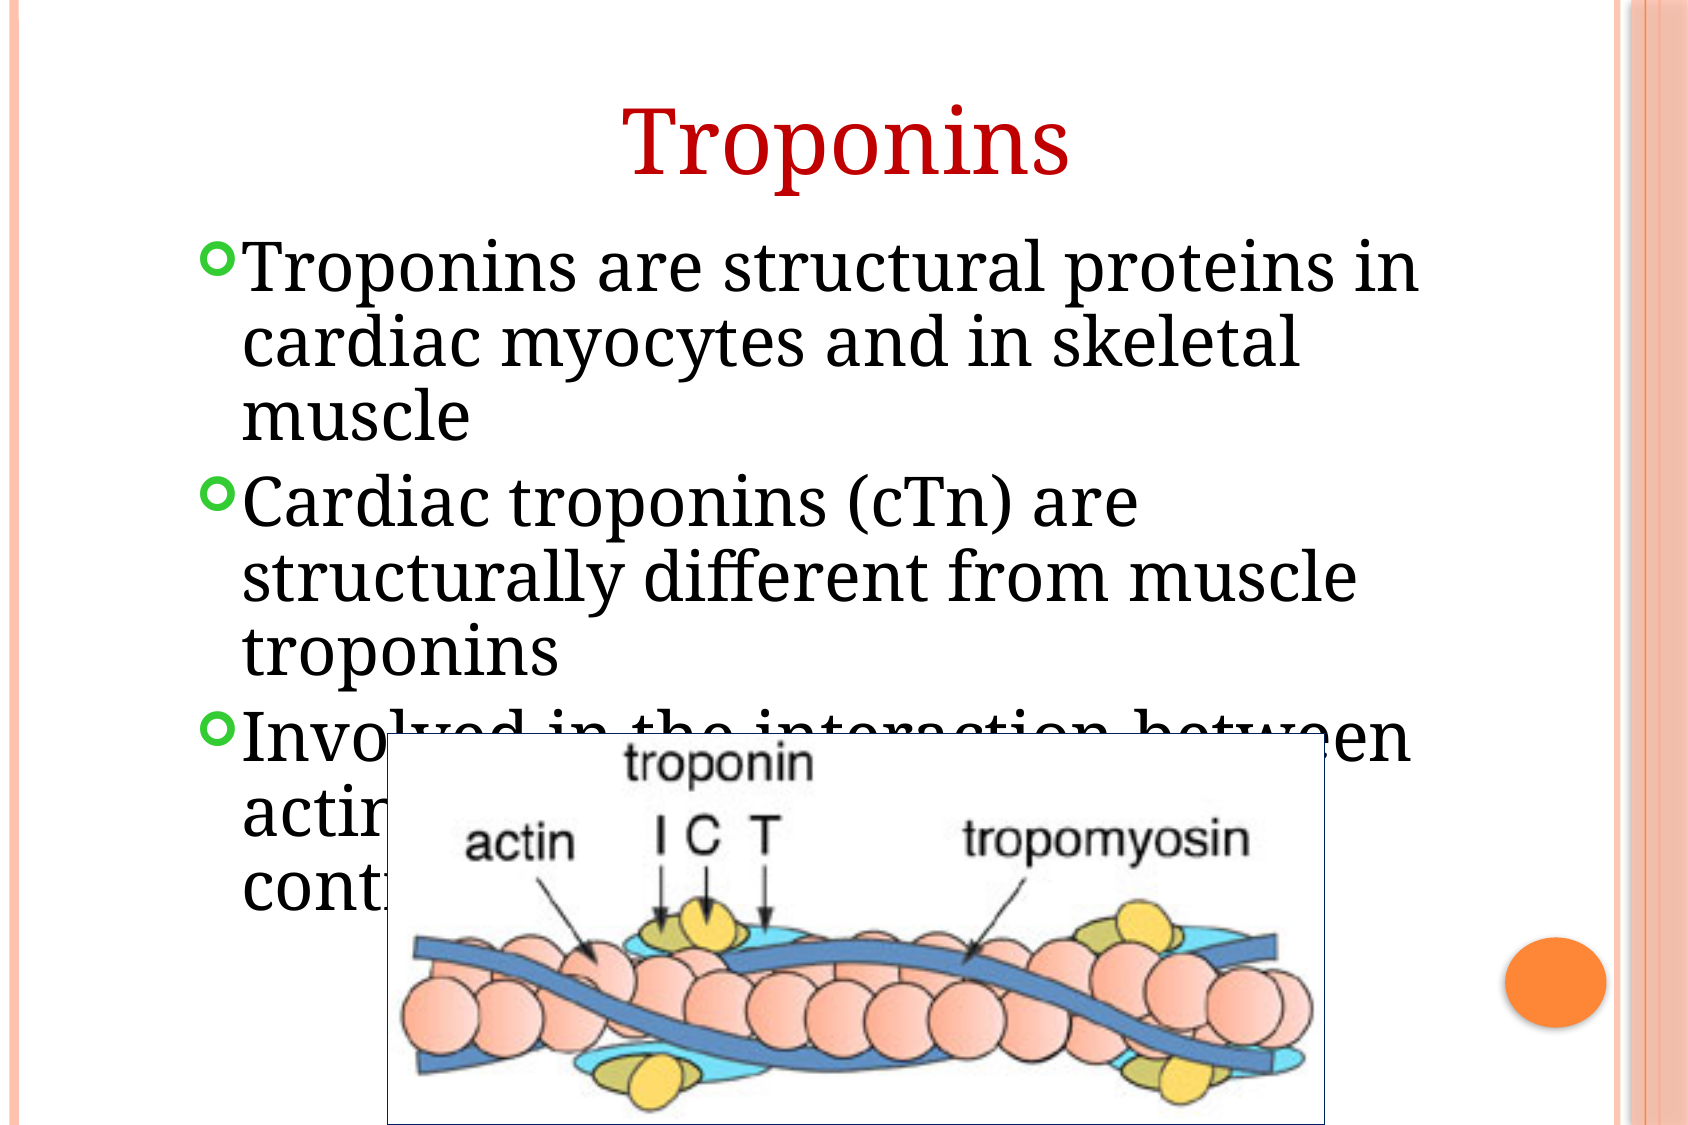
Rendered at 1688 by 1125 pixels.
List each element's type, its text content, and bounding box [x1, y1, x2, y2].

picture [386, 733, 1326, 1125]
list Troponins are structural proteins in cardiac myocytes and in skeletal muscle Cardiac troponins (cTn) are structurally different from muscle troponins Involved in the interaction between actin and myosin for muscle contraction [181, 224, 1532, 713]
text_box Troponins [156, 75, 1538, 200]
